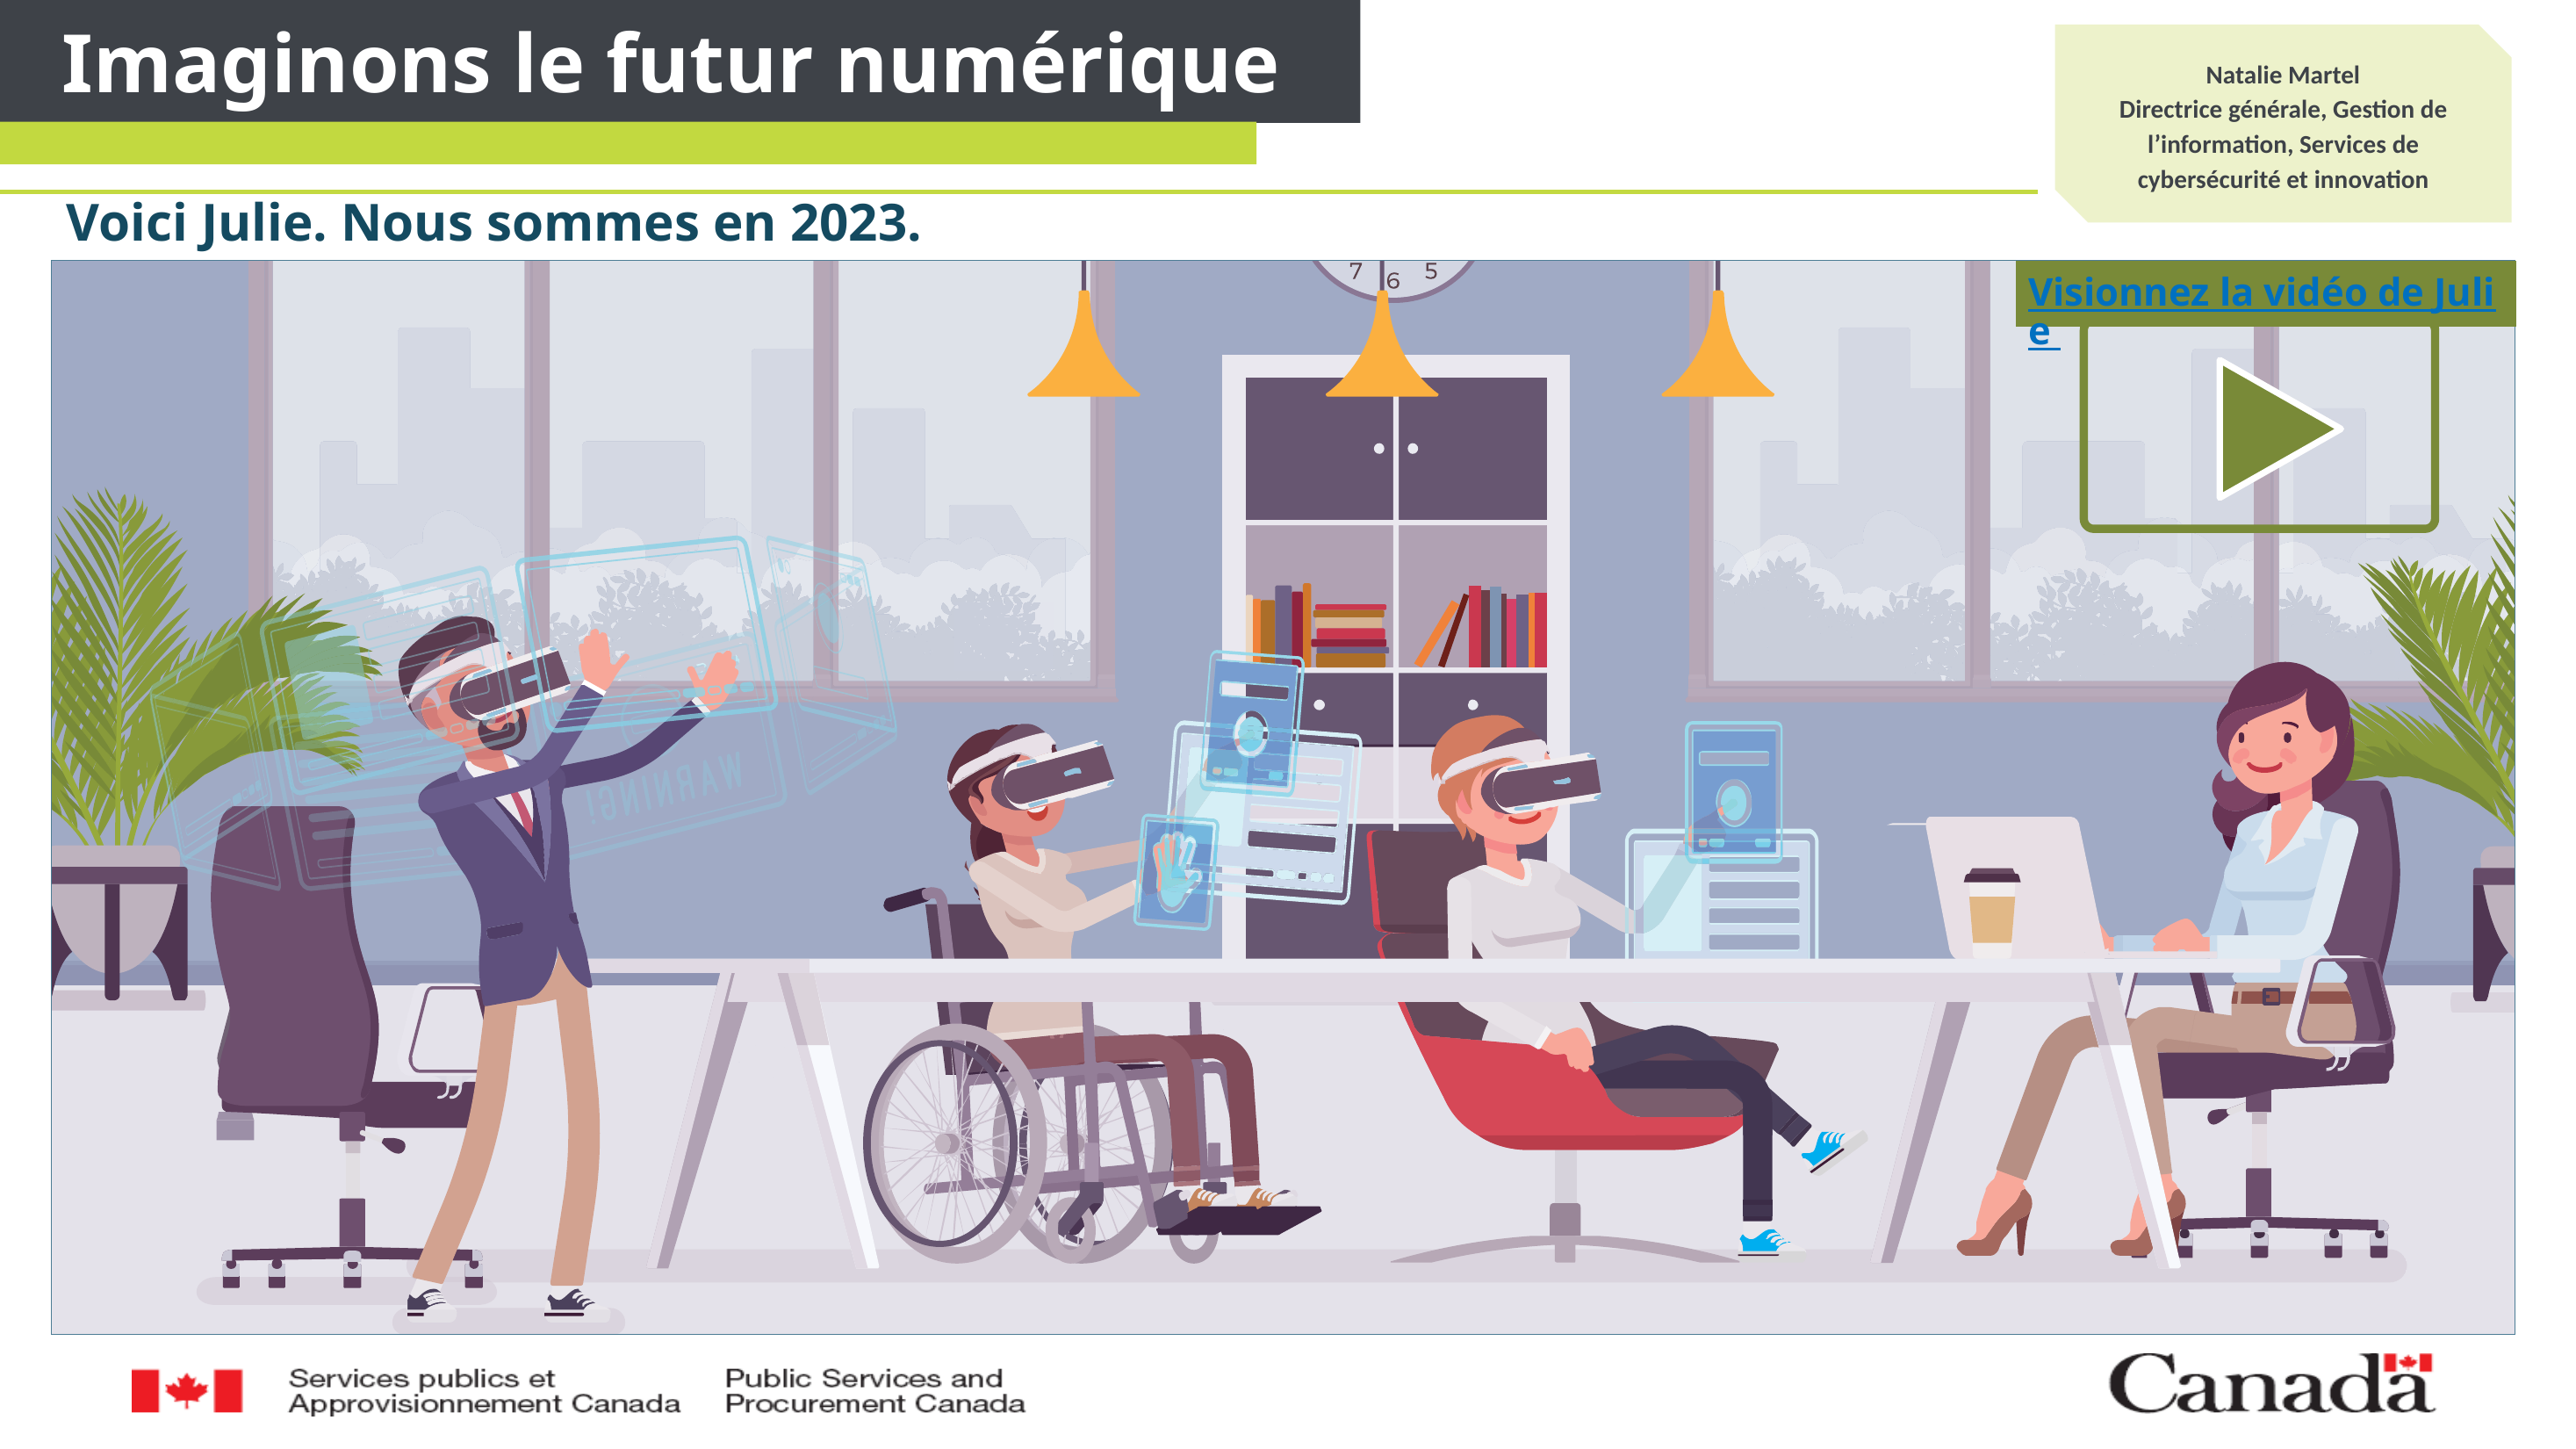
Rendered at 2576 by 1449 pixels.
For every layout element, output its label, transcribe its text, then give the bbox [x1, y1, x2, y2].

text_box [0, 0, 1362, 125]
text_box Imaginons le futur numérique de SPAC [48, 5, 1358, 213]
text_box Voici Julie. Nous sommes en 2023. [54, 183, 1271, 257]
picture [132, 1353, 2437, 1417]
picture [50, 260, 2515, 1335]
text_box Natalie Martel Directrice générale, Gestion de l’information, Services de cybersécurité et innovation [2054, 24, 2512, 223]
text_box [0, 121, 1257, 165]
